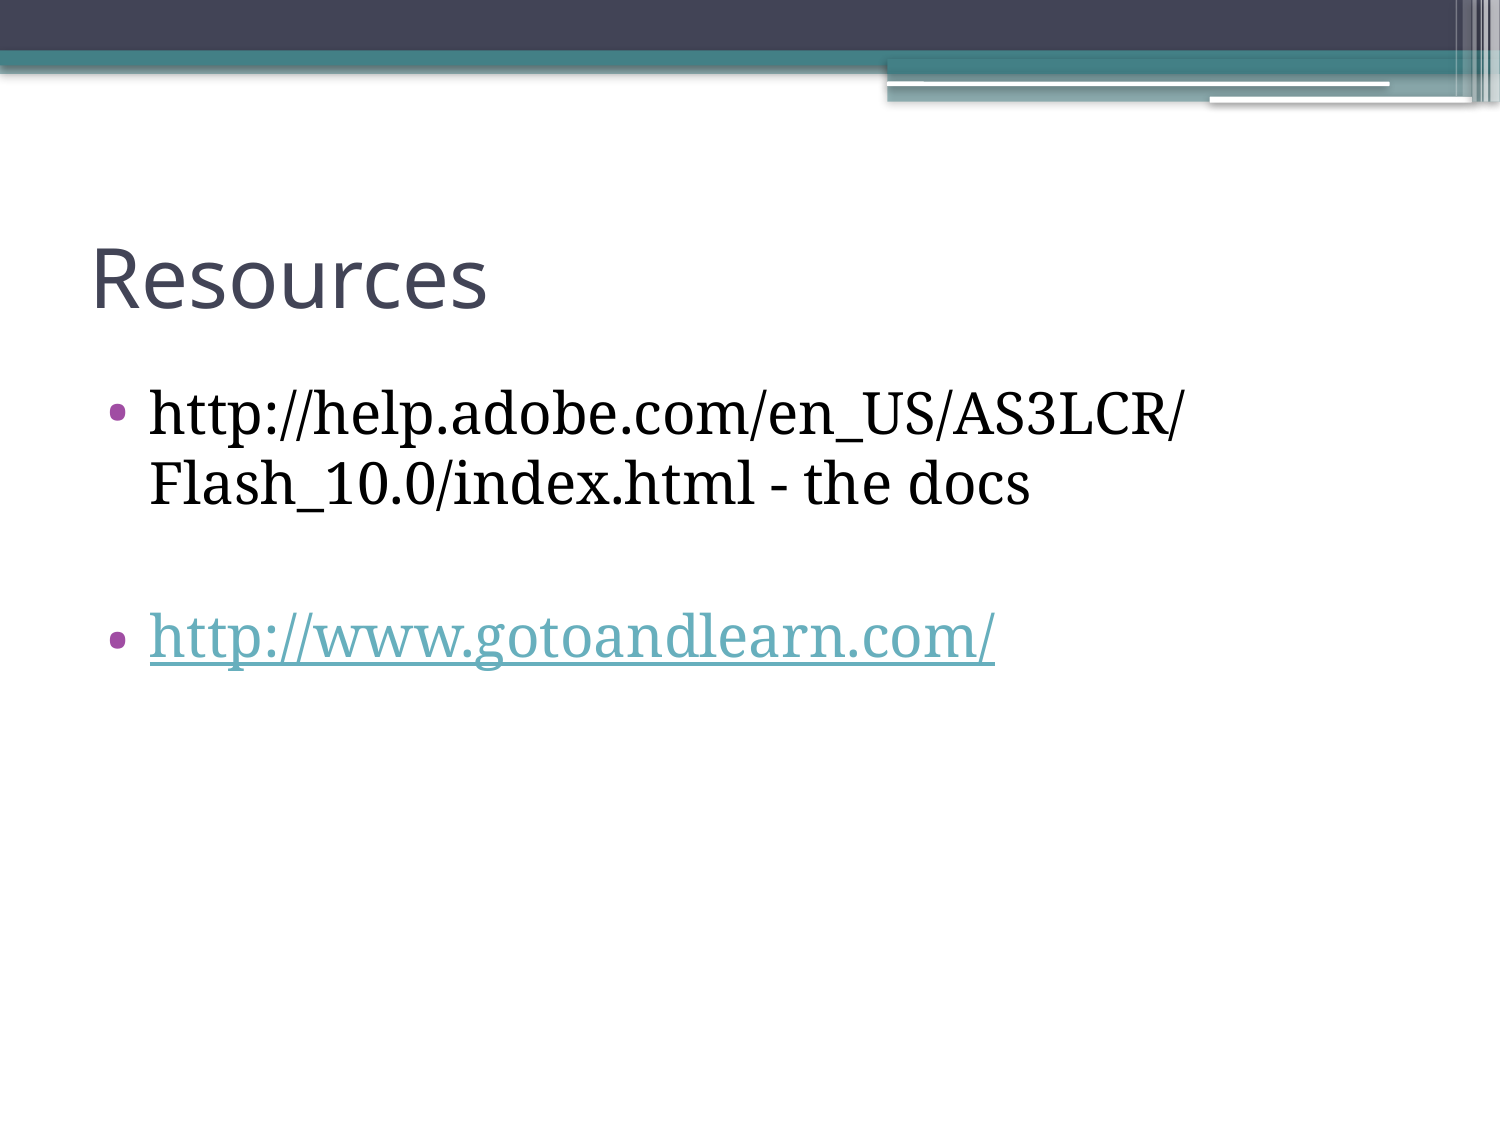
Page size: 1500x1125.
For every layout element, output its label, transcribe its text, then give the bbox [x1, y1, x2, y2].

title Resources [75, 187, 1425, 363]
list http://help.adobe.com/en_US/AS3LCR/Flash_10.0/index.html - the docs http://www.gotoandlearn.com/ [75, 368, 1425, 1079]
